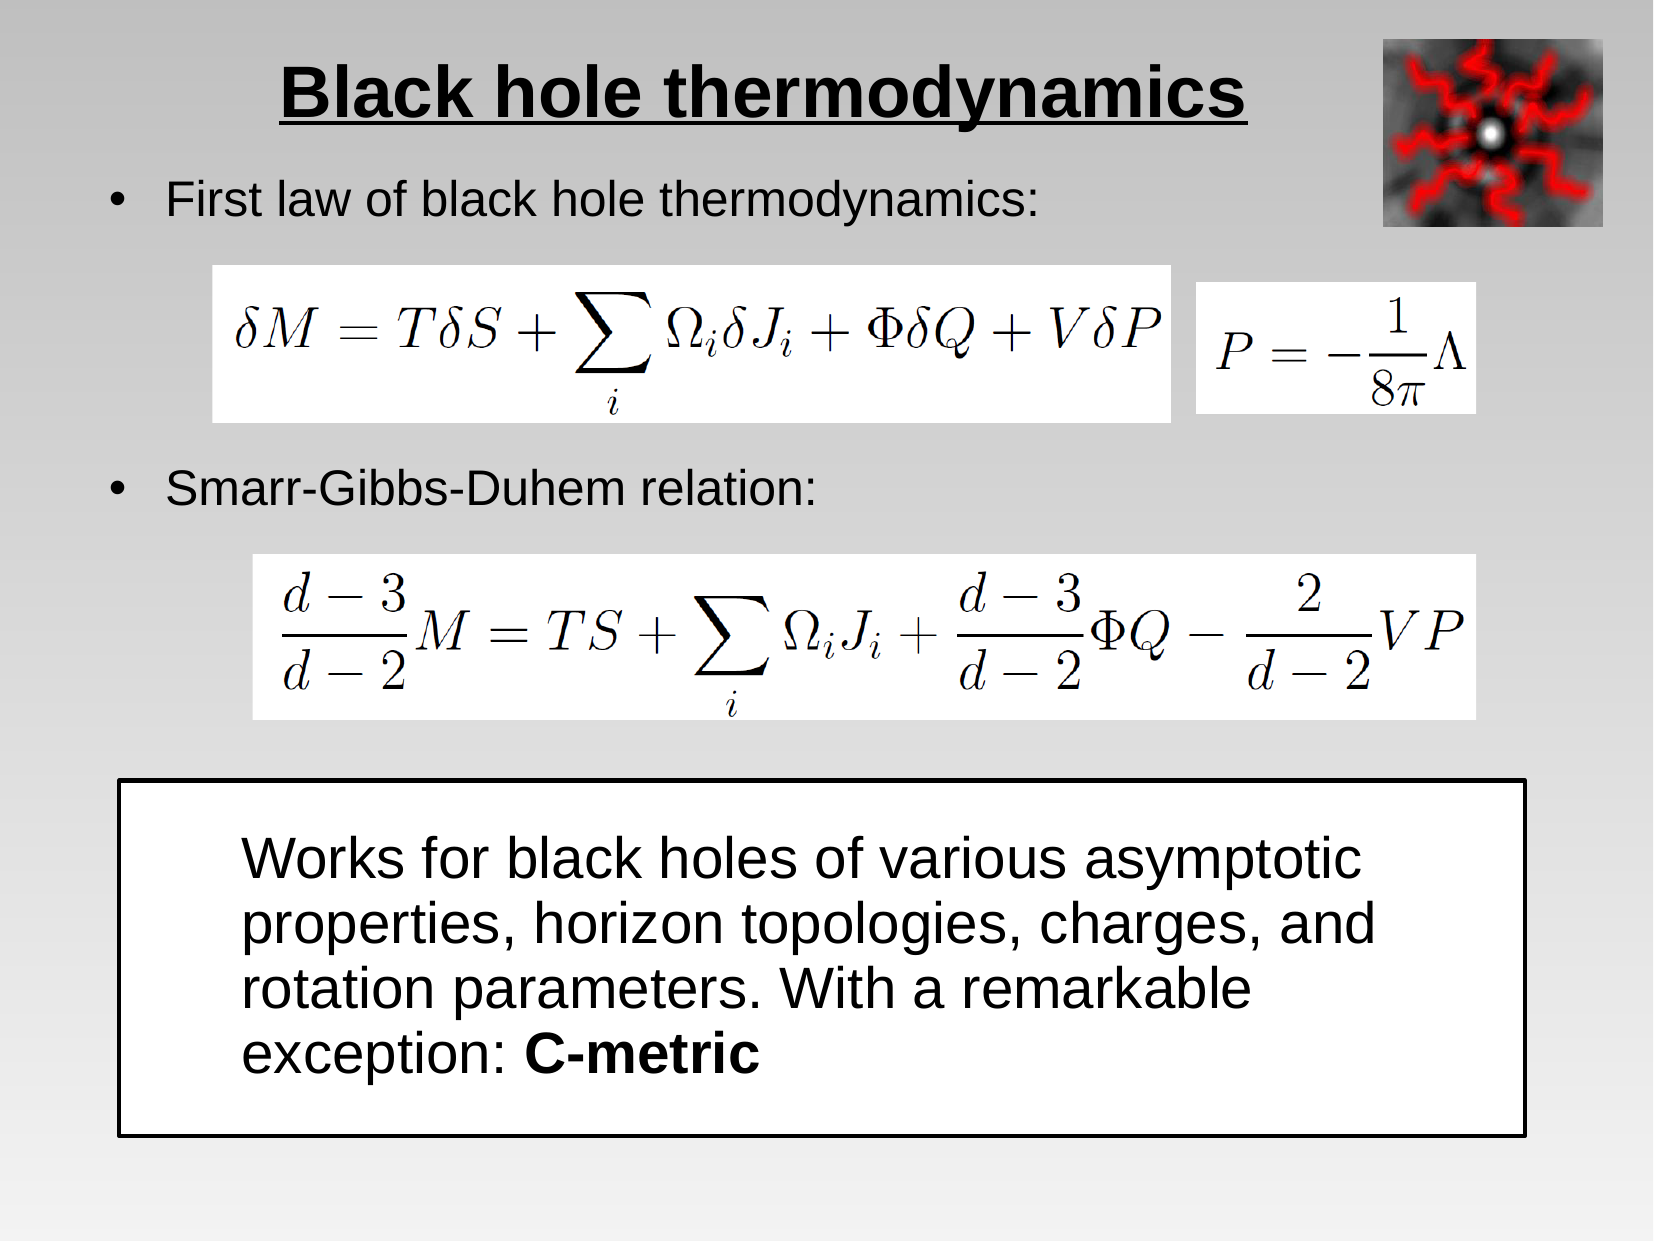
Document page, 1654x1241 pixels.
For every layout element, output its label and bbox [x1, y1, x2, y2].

picture [1383, 39, 1603, 227]
picture [252, 554, 1477, 720]
text_box [118, 780, 1543, 1137]
picture [1195, 282, 1477, 415]
text_box [93, 44, 1505, 843]
picture [212, 264, 1172, 423]
